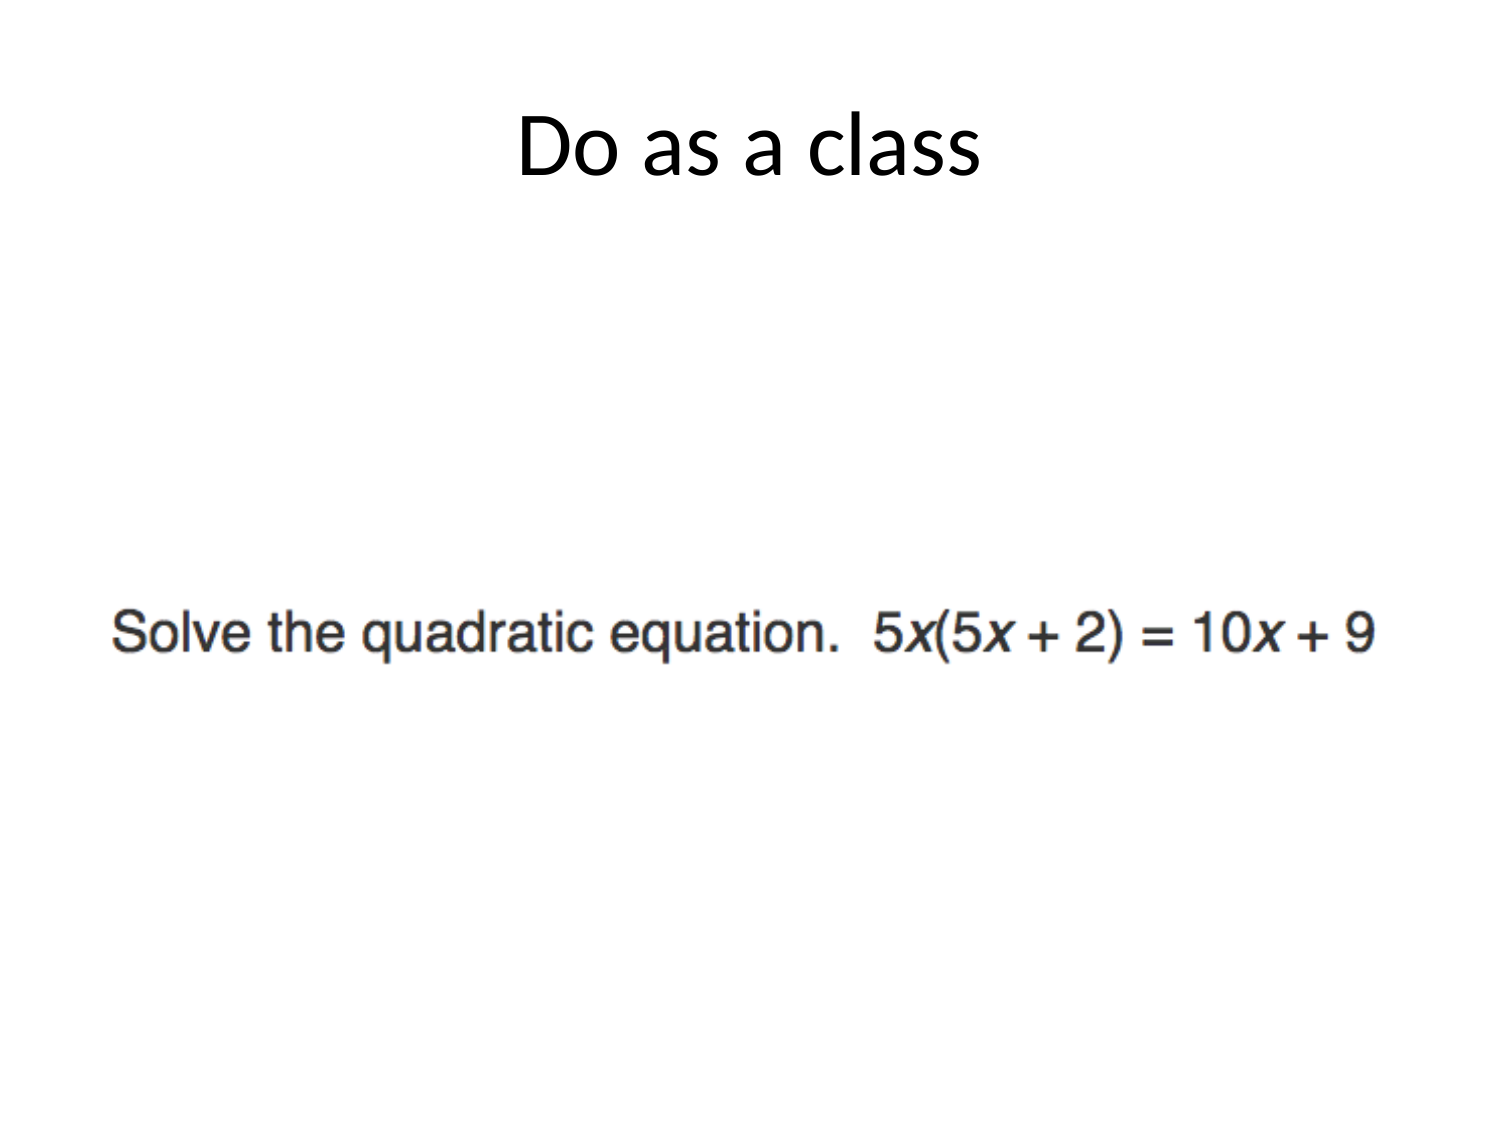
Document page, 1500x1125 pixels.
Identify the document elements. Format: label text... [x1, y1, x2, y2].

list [74, 262, 1426, 1006]
title Do as a class [75, 45, 1425, 233]
